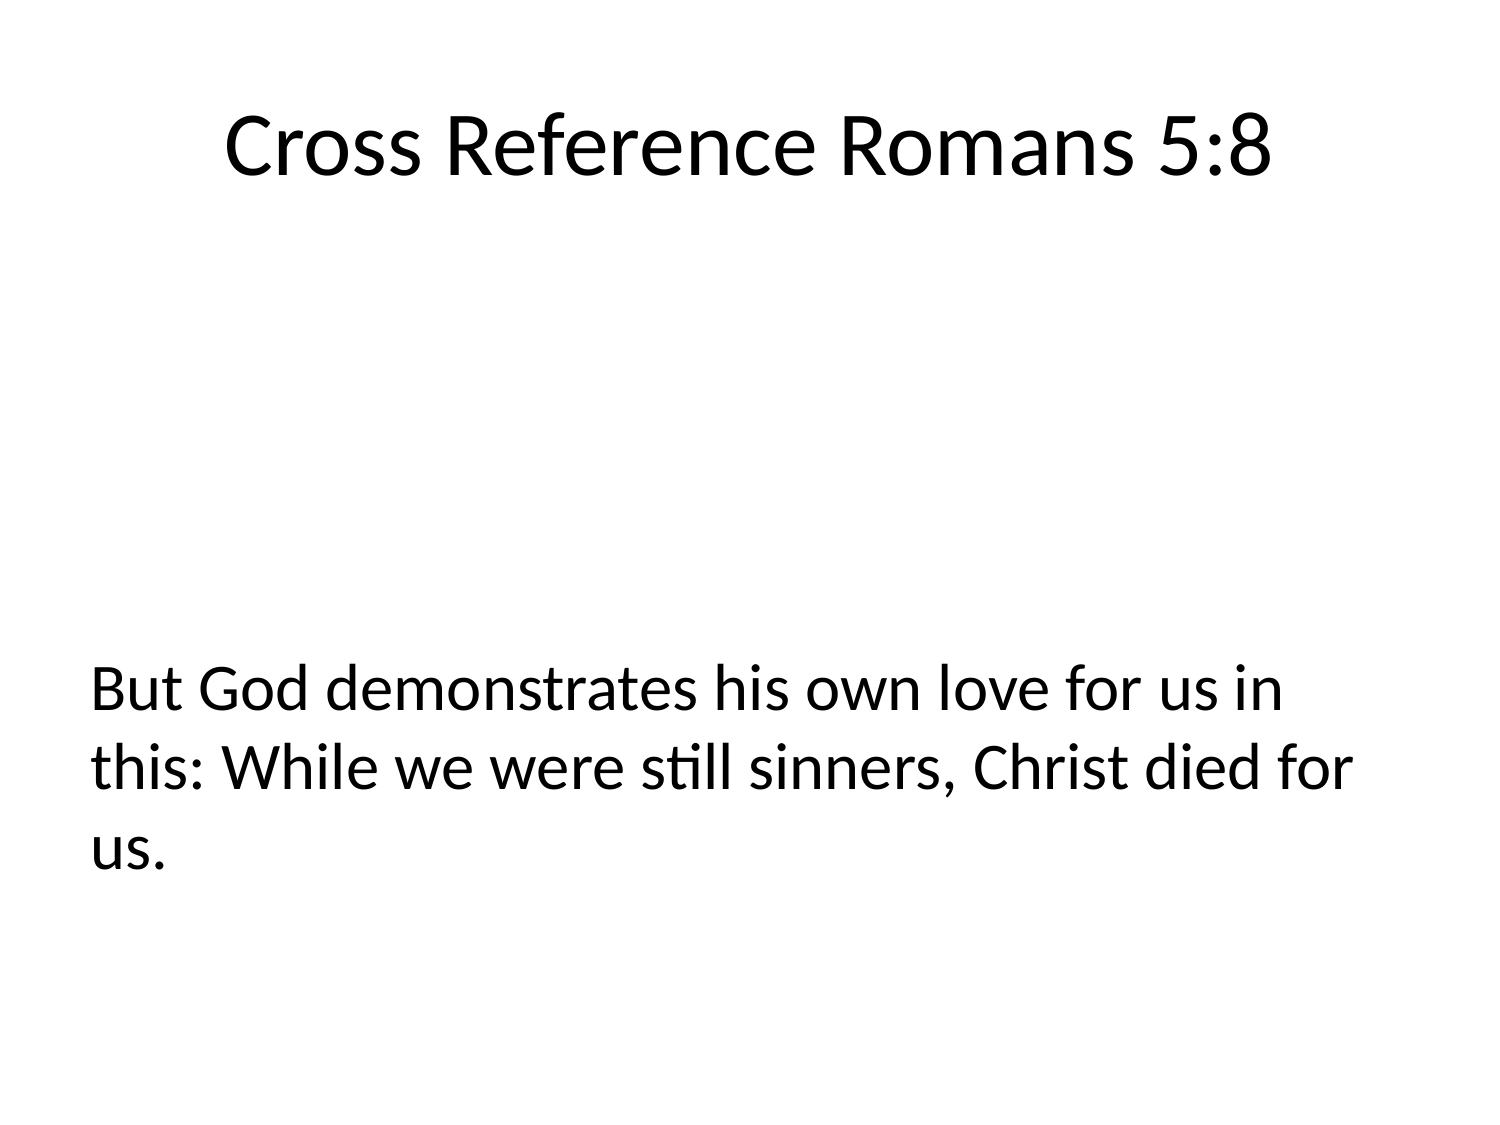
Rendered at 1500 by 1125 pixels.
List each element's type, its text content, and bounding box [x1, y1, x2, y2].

list But God demonstrates his own love for us in this: While we were still sinners, Christ died for us. [75, 262, 1425, 1005]
title Cross Reference Romans 5:8 [75, 45, 1425, 233]
